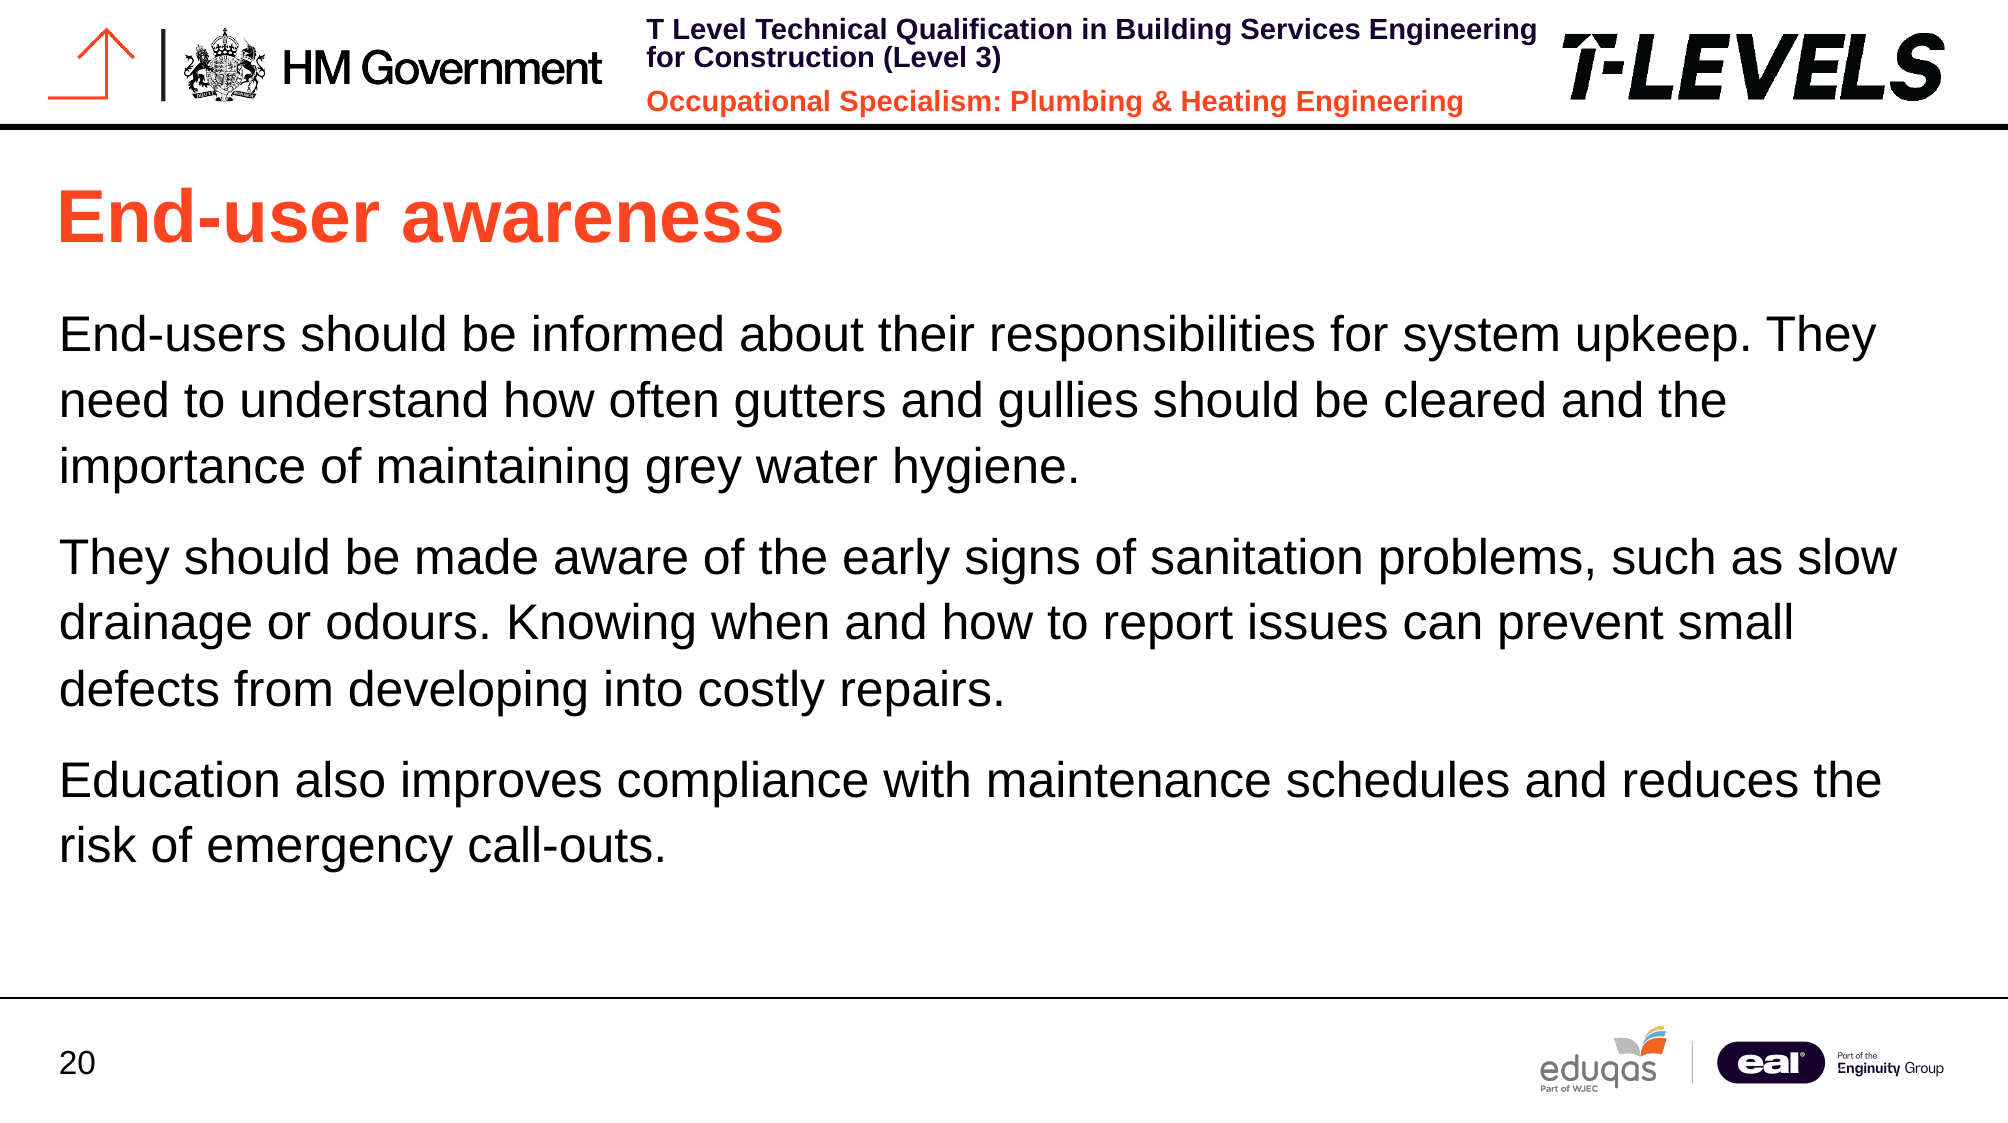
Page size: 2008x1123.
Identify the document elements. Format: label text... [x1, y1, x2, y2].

picture [1543, 25, 1964, 108]
title End-user awareness [41, 111, 1949, 314]
list End-users should be informed about their responsibilities for system upkeep. They need to understand how often gutters and gullies should be cleared and the importance of maintaining grey water hygiene. They should be made aware of the early signs of sanitation problems, such as slow drainage or odours. Knowing when and how to report issues can prevent small defects from developing into costly repairs. Education also improves compliance with maintenance schedules and reduces the risk of emergency call-outs. [59, 295, 1949, 975]
picture [1535, 1021, 1949, 1097]
picture [43, 27, 141, 100]
picture [161, 28, 602, 102]
